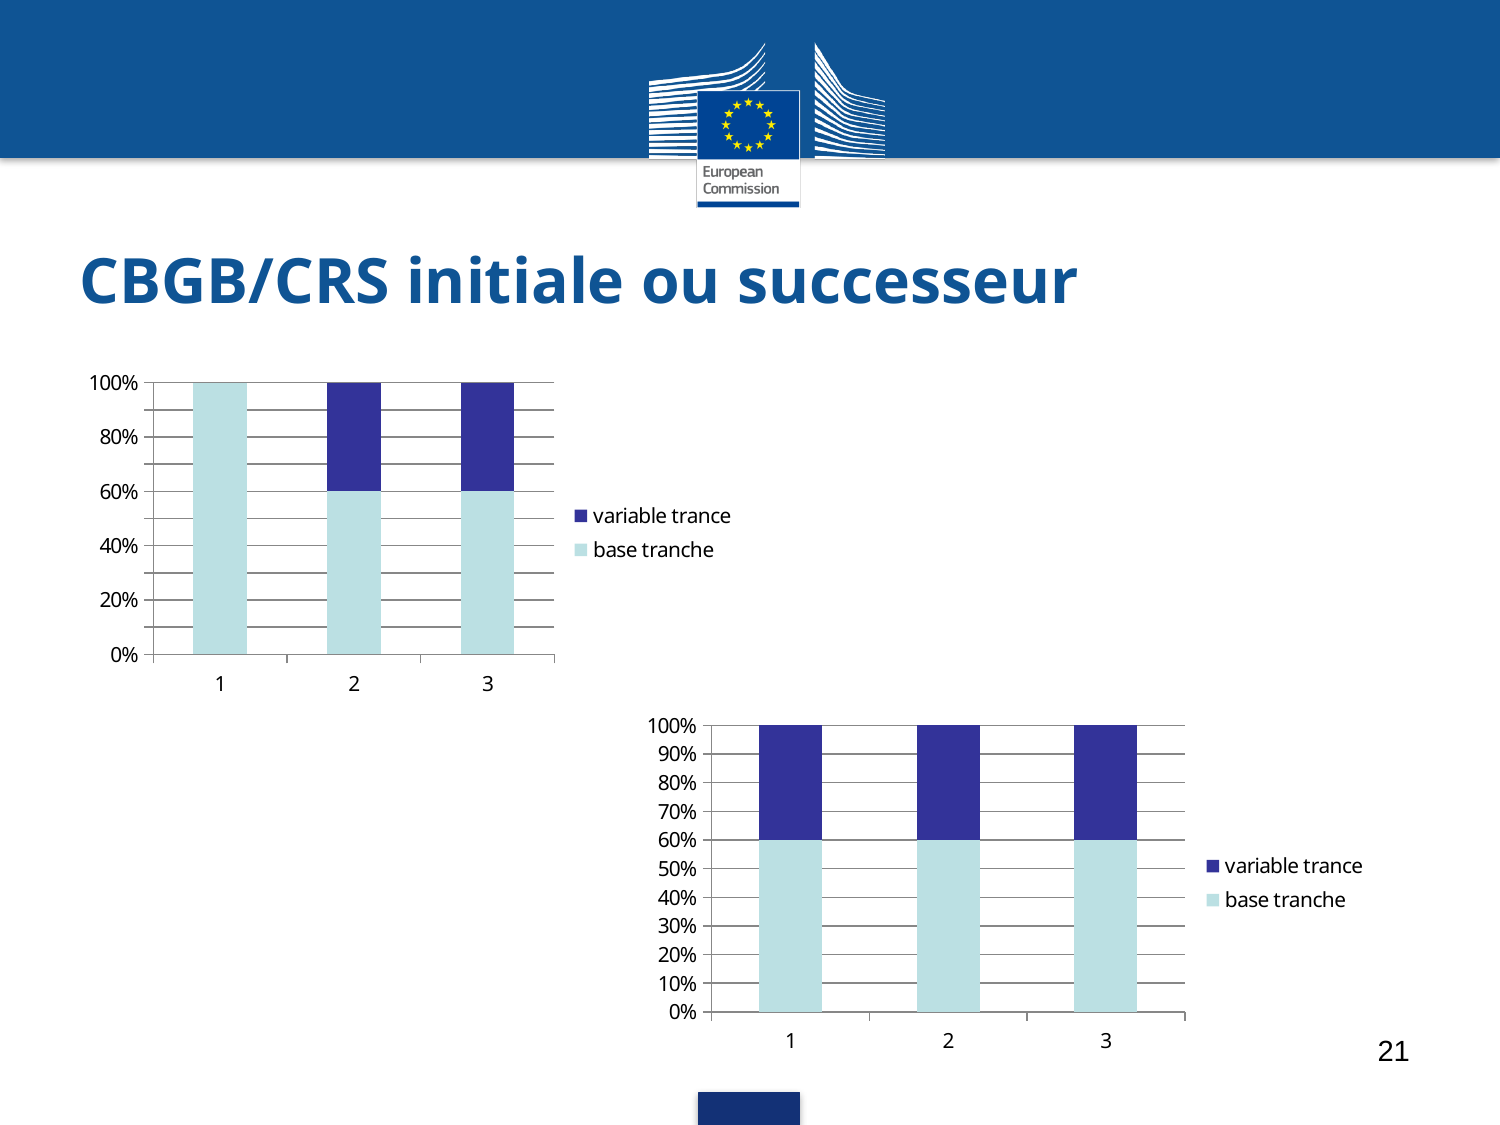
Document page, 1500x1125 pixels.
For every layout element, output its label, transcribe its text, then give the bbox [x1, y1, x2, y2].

chart [74, 361, 1383, 1063]
picture [649, 42, 885, 208]
title CBGB/CRS initiale ou successeur [64, 219, 1416, 339]
slide_number 21 [1074, 1024, 1425, 1103]
